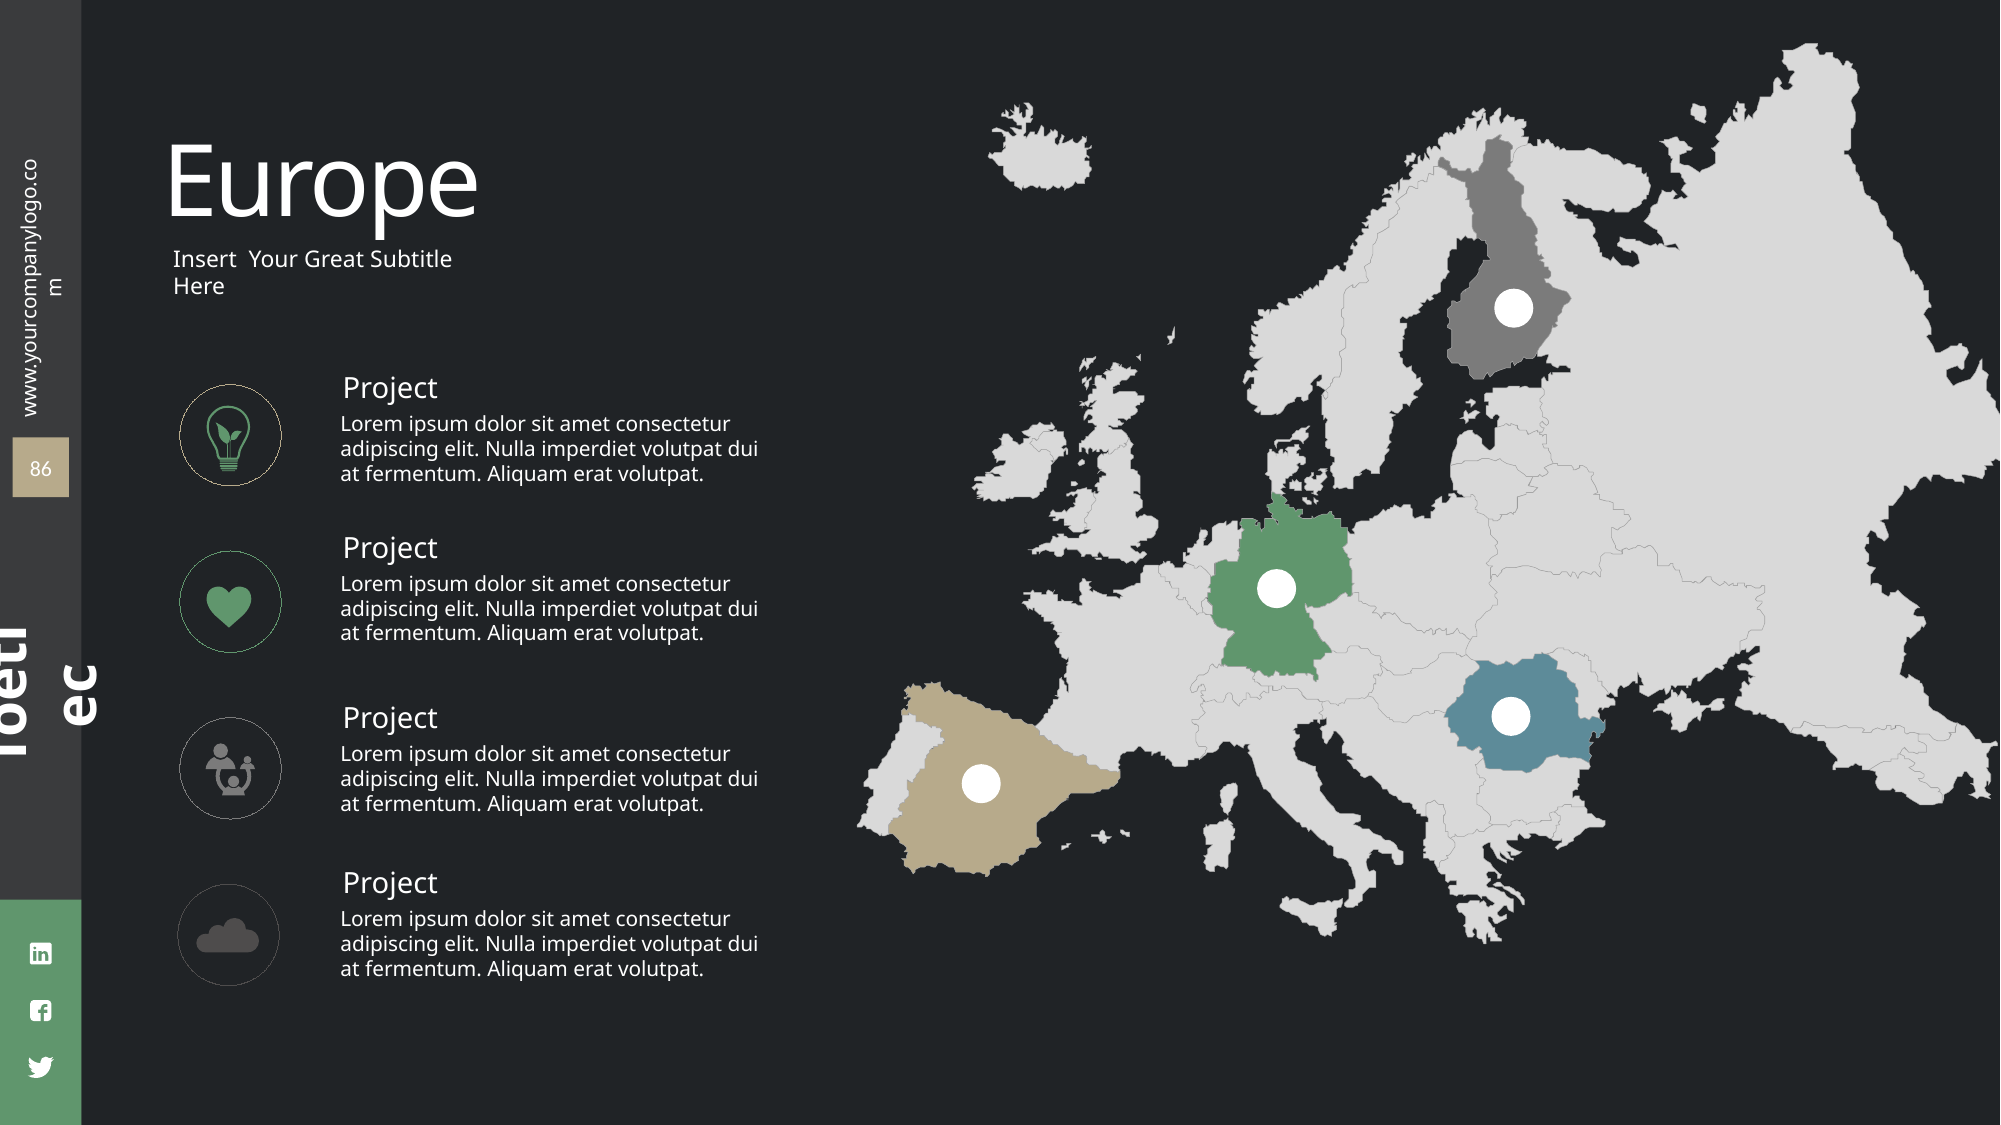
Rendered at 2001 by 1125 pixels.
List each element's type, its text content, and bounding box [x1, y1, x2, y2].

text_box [177, 884, 280, 986]
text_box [857, 43, 2000, 944]
text_box Project [327, 850, 550, 898]
text_box Lorem ipsum dolor sit amet consectetur adipiscing elit. Nulla imperdiet volutpat dui at fermentum. Aliquam erat volutpat. [325, 562, 792, 653]
text_box Europe [147, 116, 677, 236]
text_box Lorem ipsum dolor sit amet consectetur adipiscing elit. Nulla imperdiet volutpat dui at fermentum. Aliquam erat volutpat. [325, 898, 792, 989]
text_box Project [327, 355, 550, 402]
text_box Project [327, 514, 550, 562]
text_box Project [327, 685, 550, 733]
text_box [179, 550, 282, 653]
text_box Insert Your Great Subtitle Here [158, 237, 512, 307]
text_box Lorem ipsum dolor sit amet consectetur adipiscing elit. Nulla imperdiet volutpat dui at fermentum. Aliquam erat volutpat. [325, 733, 792, 823]
text_box Lorem ipsum dolor sit amet consectetur adipiscing elit. Nulla imperdiet volutpat dui at fermentum. Aliquam erat volutpat. [325, 402, 792, 493]
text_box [179, 717, 282, 820]
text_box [179, 384, 282, 486]
slide_number 86 [12, 437, 69, 498]
